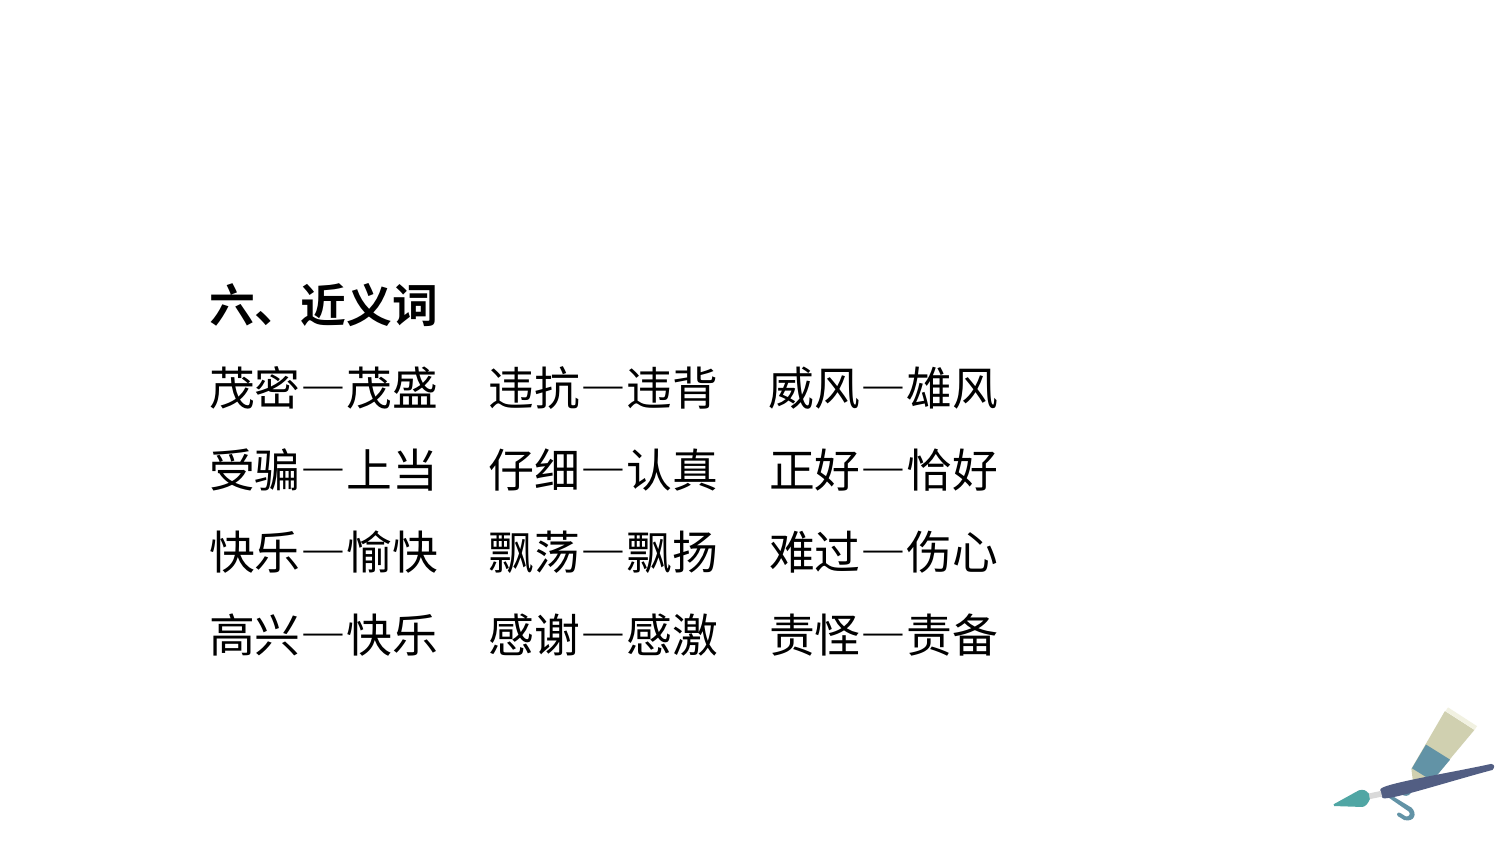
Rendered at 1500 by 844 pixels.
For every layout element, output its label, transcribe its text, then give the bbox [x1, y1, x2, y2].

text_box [1358, 708, 1481, 844]
text_box 六、近义词 茂密—茂盛 违抗—违背 威风—雄风 受骗—上当 仔细—认真 正好—恰好 快乐—愉快 飘荡—飘扬 难过—伤心 高兴—快乐 感谢—感激 责怪—责备 [194, 214, 1500, 669]
